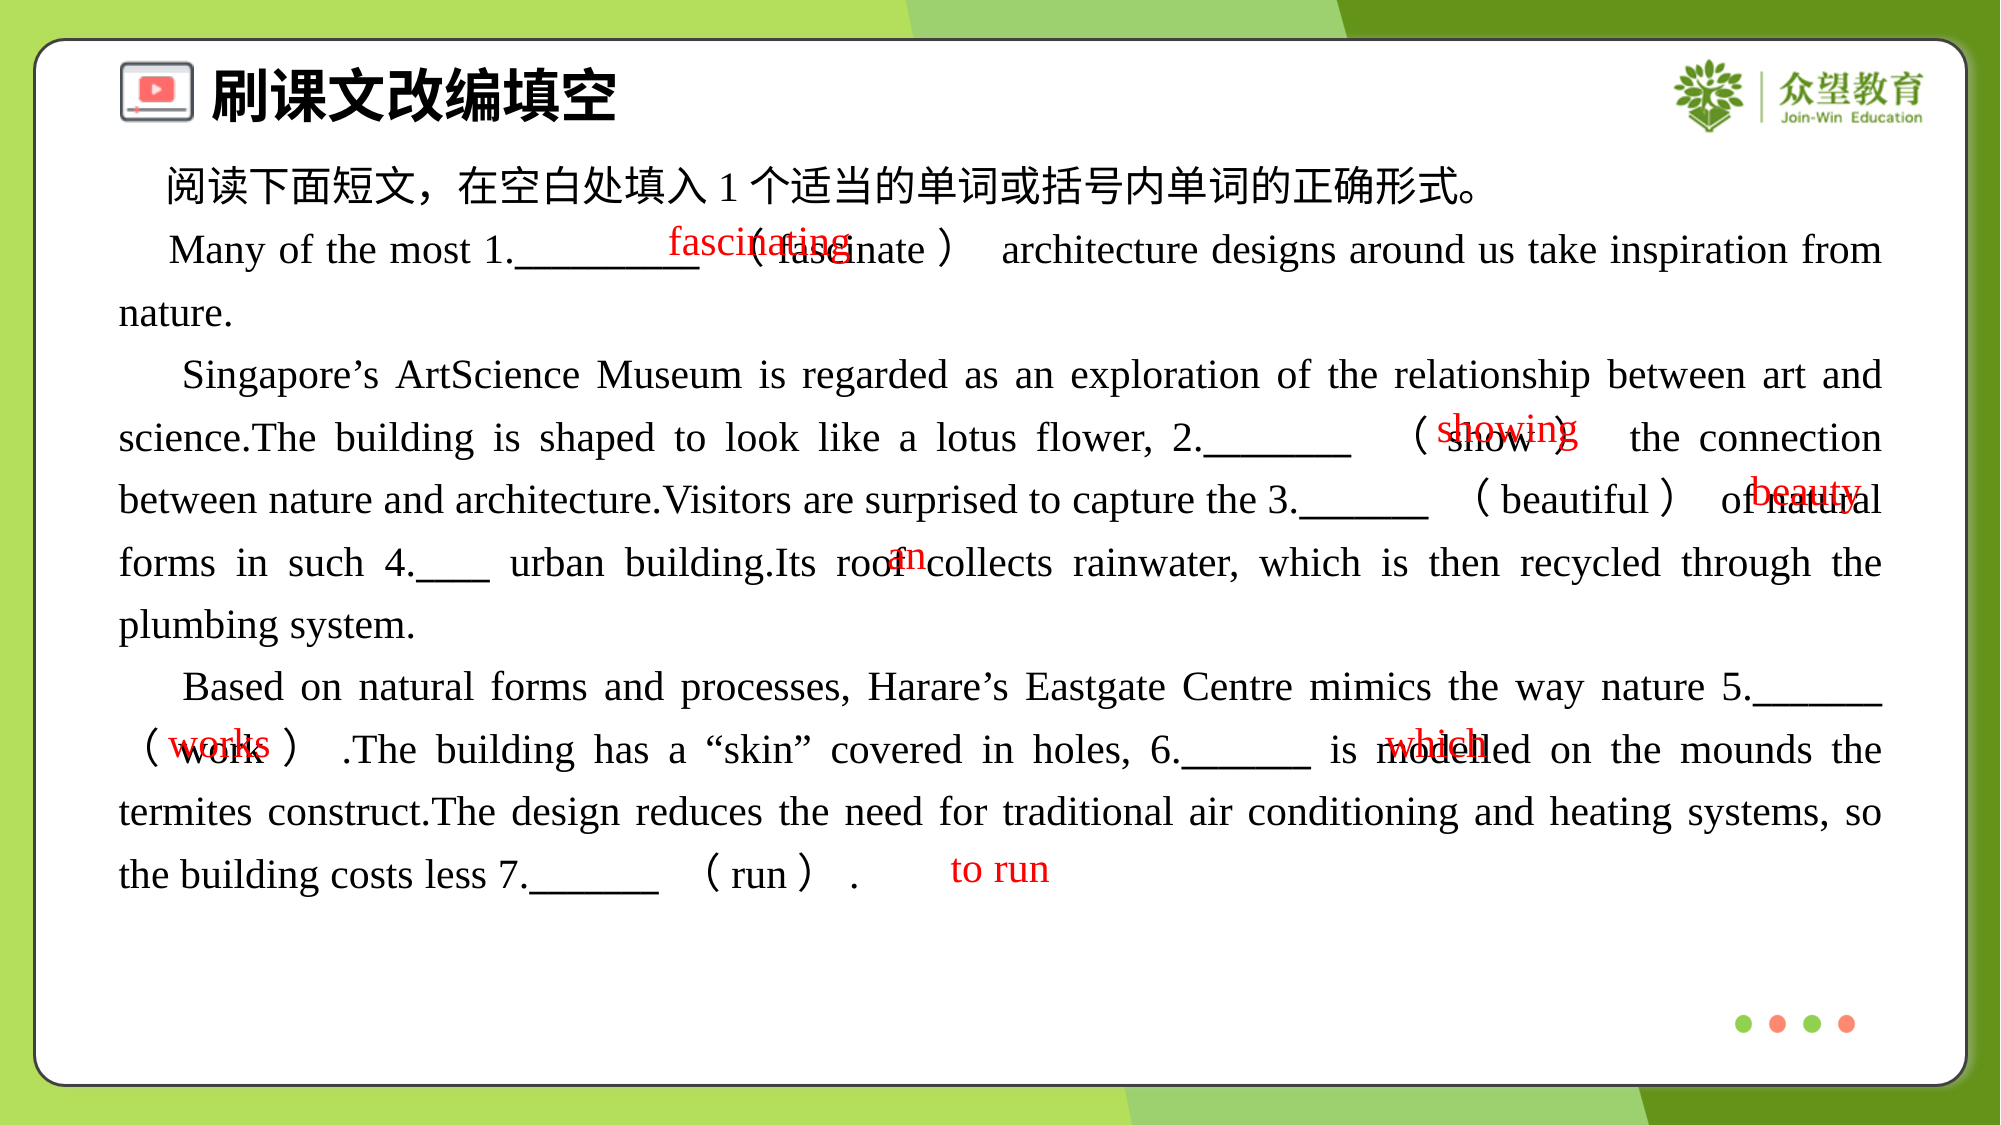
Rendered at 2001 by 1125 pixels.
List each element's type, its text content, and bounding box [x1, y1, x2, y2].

picture [0, 0, 2000, 1125]
text_box 阅读下面短文，在空白处填入1个适当的单词或括号内单词的正确形式。 Many of the most 1.__________ （fascinate） architecture designs around us take inspiration from nature. Singapore’s ArtScience Museum is regarded as an exploration of the relationship between art and science.The building is shaped to look like a lotus flower, 2.________ （show） the connection between nature and architecture.Visitors are surprised to capture the 3._______ （beautiful） of natural forms in such 4.____ urban building.Its roof collects rainwater, which is then recycled through the plumbing system. Based on natural forms and processes, Harare’s Eastgate Centre mimics the way nature 5._______ （work）.The building has a “skin” covered in holes, 6._______ is modelled on the mounds the termites construct.The design reduces the need for traditional air conditioning and heating systems, so the building costs less 7._______ （run）. [118, 146, 1883, 897]
text_box to run [941, 828, 1060, 886]
text_box showing [1432, 388, 1584, 447]
text_box works [163, 703, 275, 761]
text_box which [1380, 703, 1492, 761]
text_box fascinating [663, 201, 856, 259]
text_box an [882, 515, 932, 574]
text_box beauty [1746, 451, 1867, 509]
